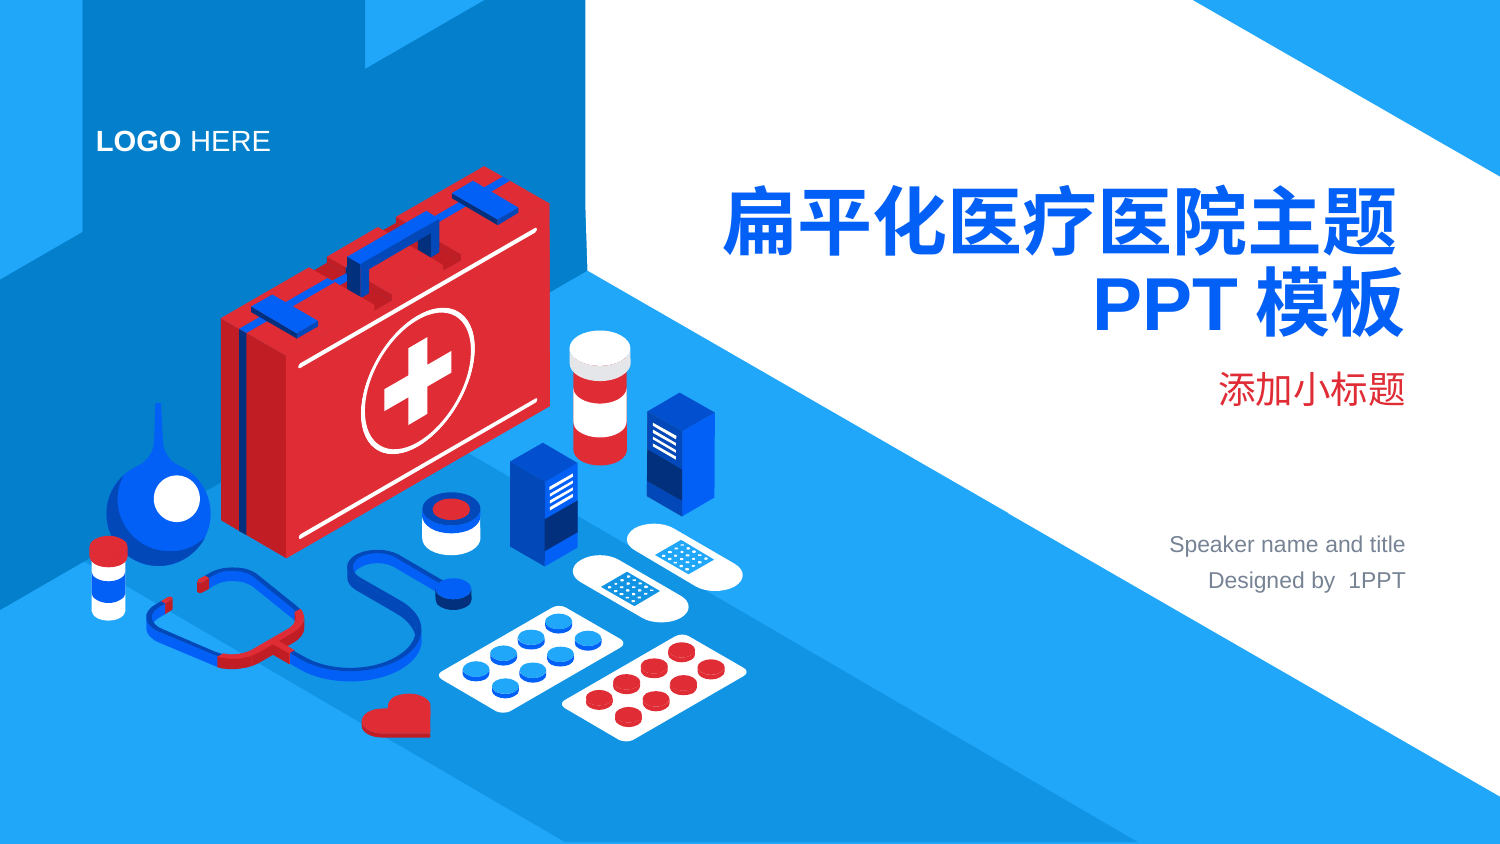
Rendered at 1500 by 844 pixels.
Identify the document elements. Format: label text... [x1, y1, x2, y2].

list Designed by 1PPT [711, 563, 1418, 600]
subtitle 添加小标题 [711, 365, 1418, 435]
title 扁平化医疗医院主题PPT模板 [711, 174, 1418, 353]
list Speaker name and title [711, 526, 1418, 563]
text_box LOGO HERE [84, 116, 283, 163]
